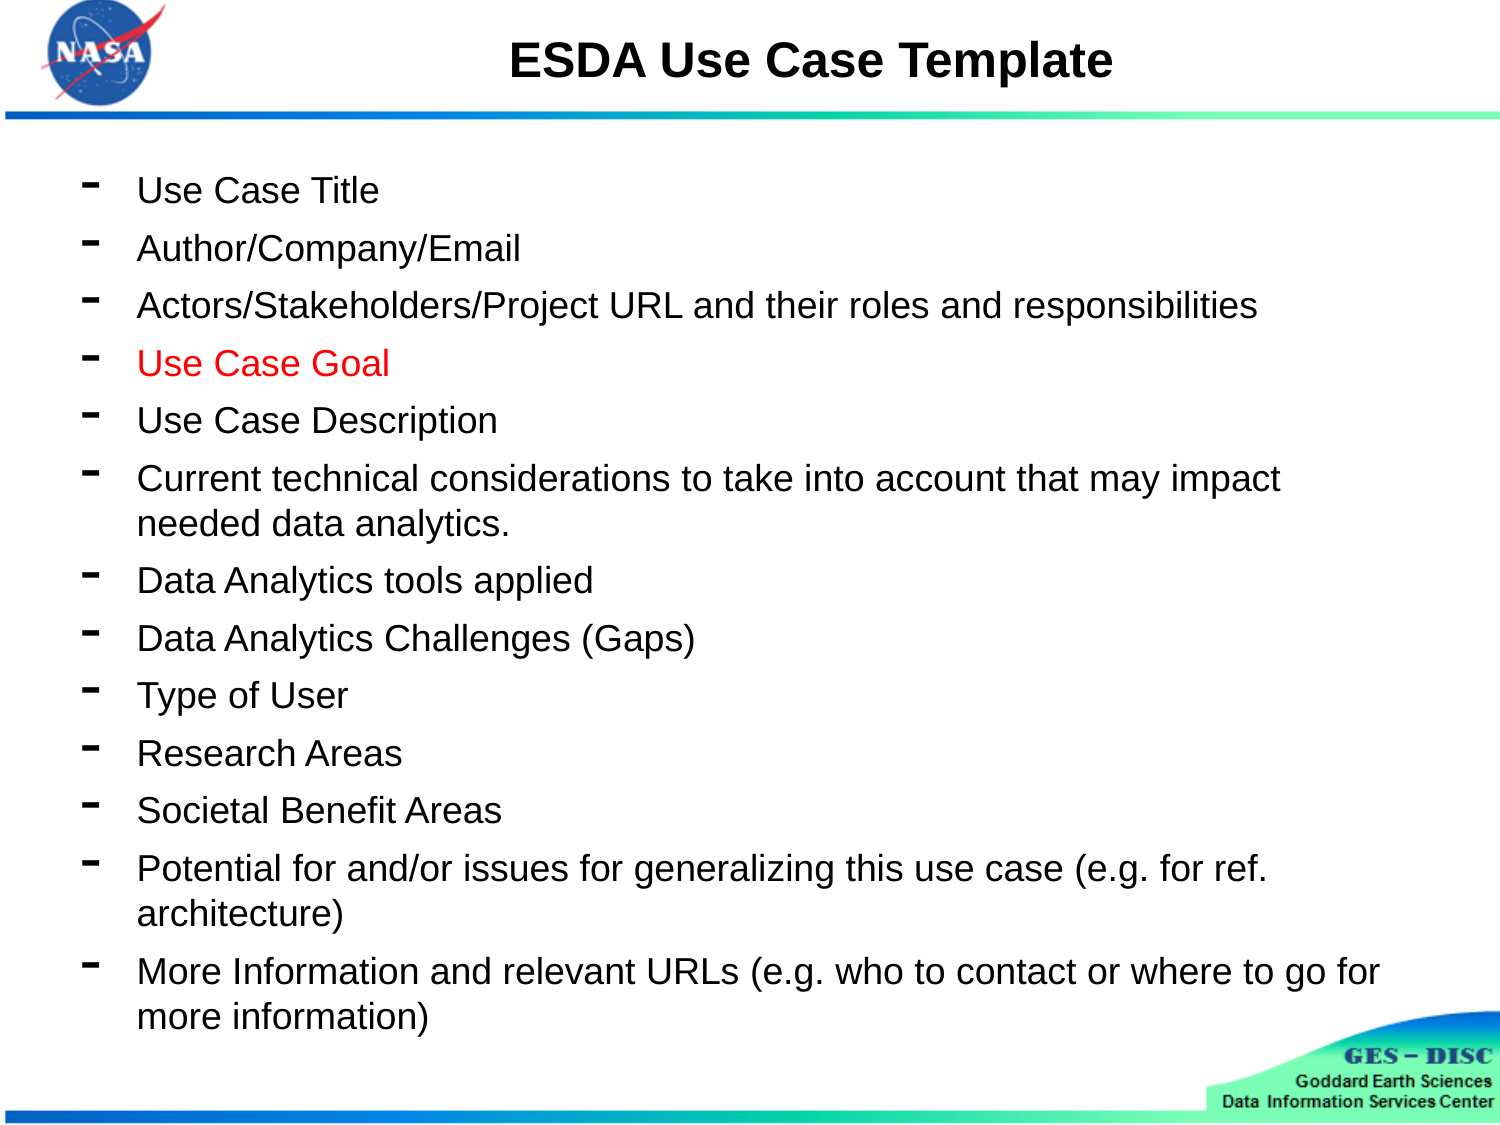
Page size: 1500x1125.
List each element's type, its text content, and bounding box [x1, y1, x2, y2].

list Use Case Title Author/Company/Email Actors/Stakeholders/Project URL and their roles and responsibilities Use Case Goal Use Case Description Current technical considerations to take into account that may impact needed data analytics. Data Analytics tools applied Data Analytics Challenges (Gaps) Type of User Research Areas Societal Benefit Areas Potential for and/or issues for generalizing this use case (e.g. for ref. architecture) More Information and relevant URLs (e.g. who to contact or where to go for more information) [65, 151, 1408, 967]
title ESDA Use Case Template [134, 14, 1489, 103]
text_box [4, 0, 1500, 1125]
